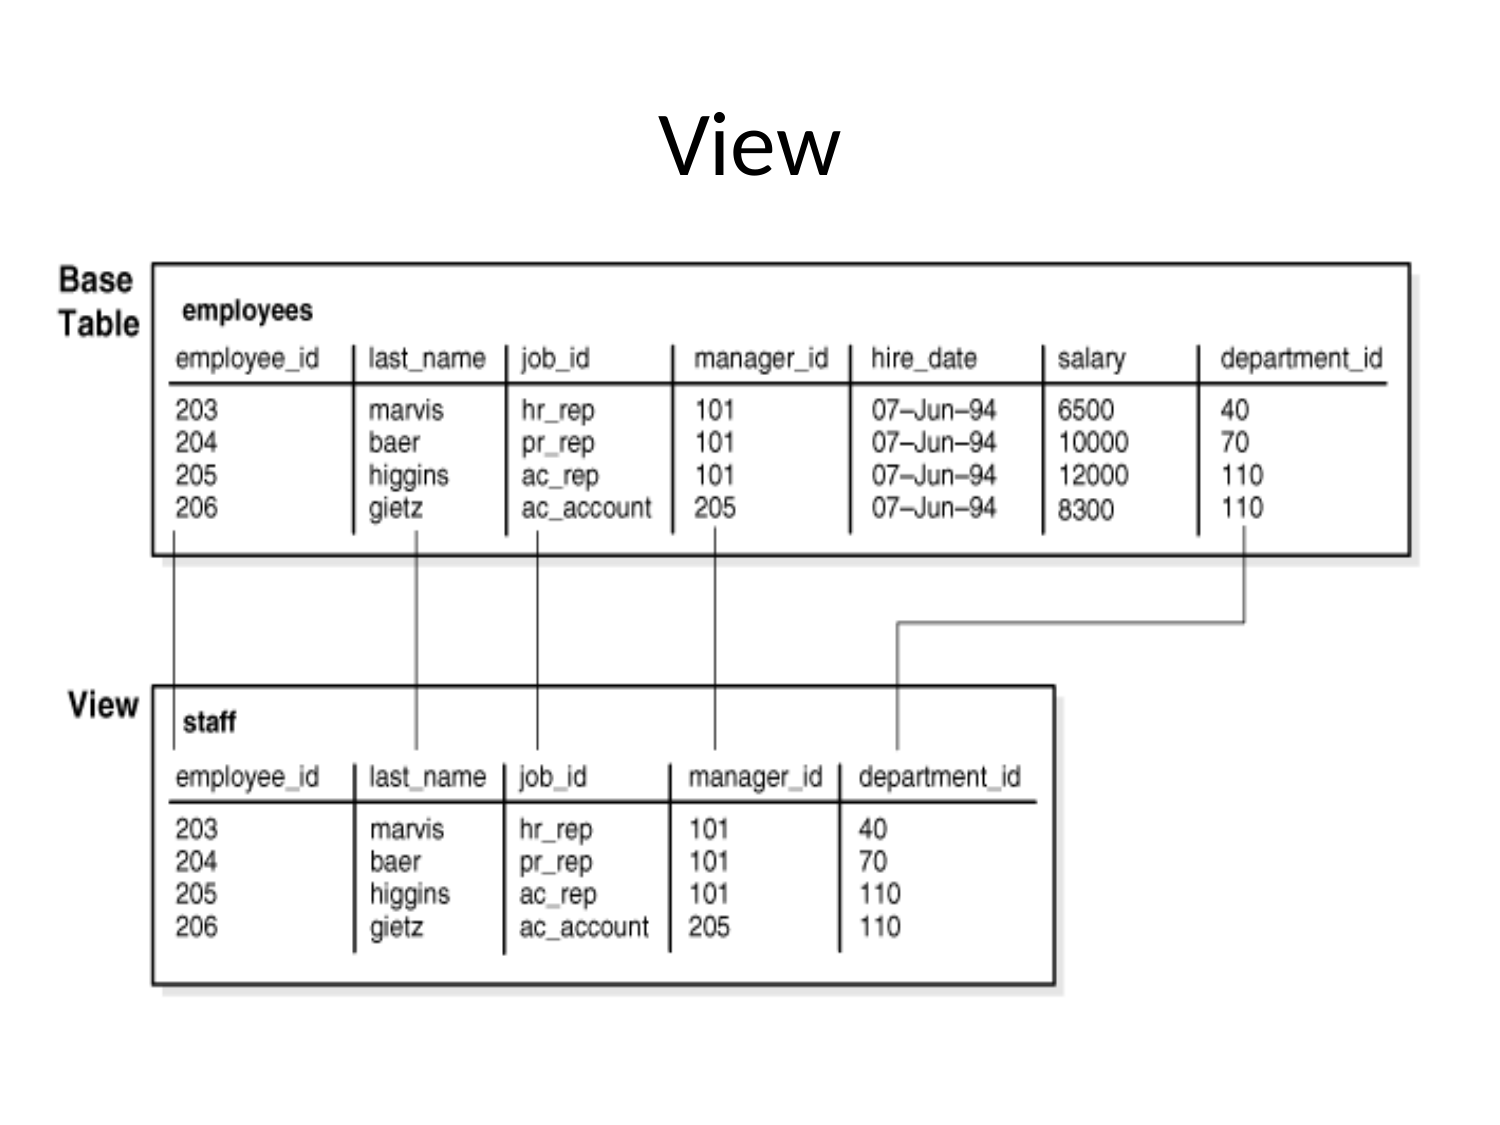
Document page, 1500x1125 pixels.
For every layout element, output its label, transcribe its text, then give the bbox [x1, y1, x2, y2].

title View [75, 45, 1425, 230]
picture [52, 231, 1429, 1012]
